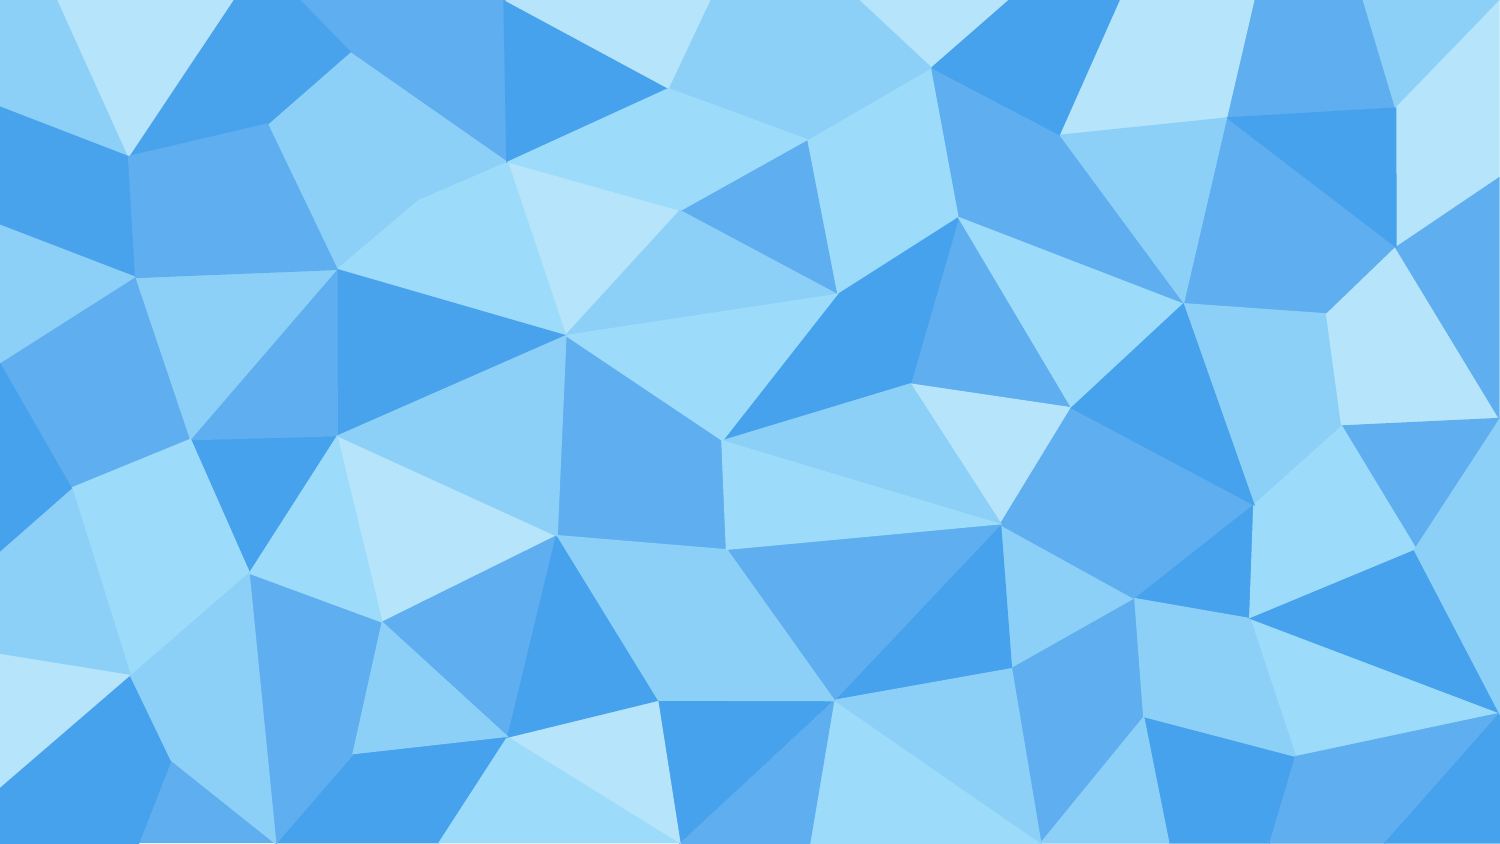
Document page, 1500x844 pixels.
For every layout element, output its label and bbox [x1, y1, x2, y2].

text_box [0, 0, 1500, 844]
